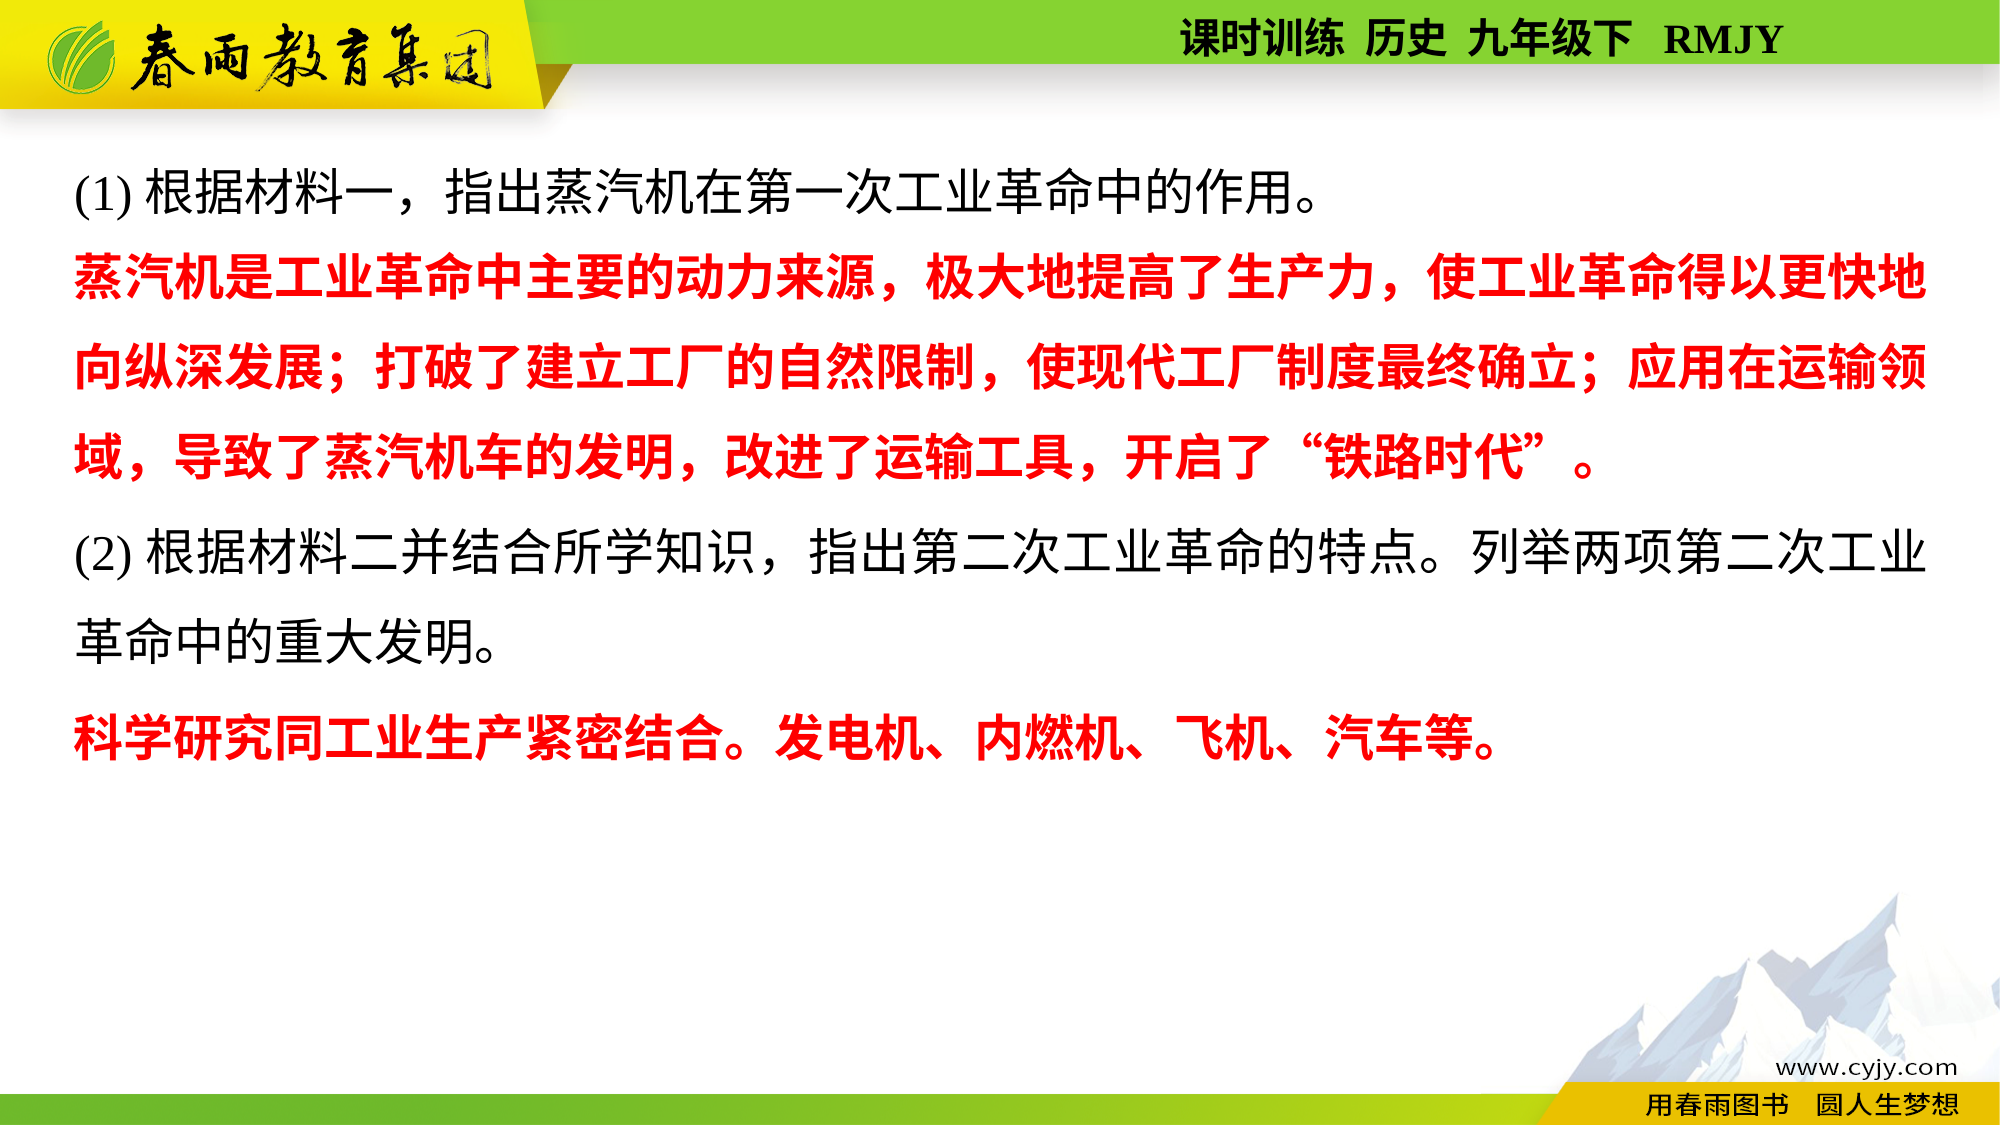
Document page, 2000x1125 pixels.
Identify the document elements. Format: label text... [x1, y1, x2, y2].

picture [0, 0, 2000, 1125]
text_box 蒸汽机是工业革命中主要的动力来源，极大地提高了生产力，使工业革命得以更快地向纵深发展；打破了建立工厂的自然限制，使现代工厂制度最终确立；应用在运输领域，导致了蒸汽机车的发明，改进了运输工具，开启了“铁路时代”。 [59, 208, 1944, 493]
list (1)根据材料一，指出蒸汽机在第一次工业革命中的作用。 (2)根据材料二并结合所学知识，指出第二次工业革命的特点。列举两项第二次工业革命中的重大发明。 [59, 122, 1944, 208]
list (1)根据材料一，指出蒸汽机在第一次工业革命中的作用。 (2)根据材料二并结合所学知识，指出第二次工业革命的特点。列举两项第二次工业革命中的重大发明。 [59, 493, 1944, 683]
text_box 科学研究同工业生产紧密结合。发电机、内燃机、飞机、汽车等。 [59, 669, 1650, 774]
